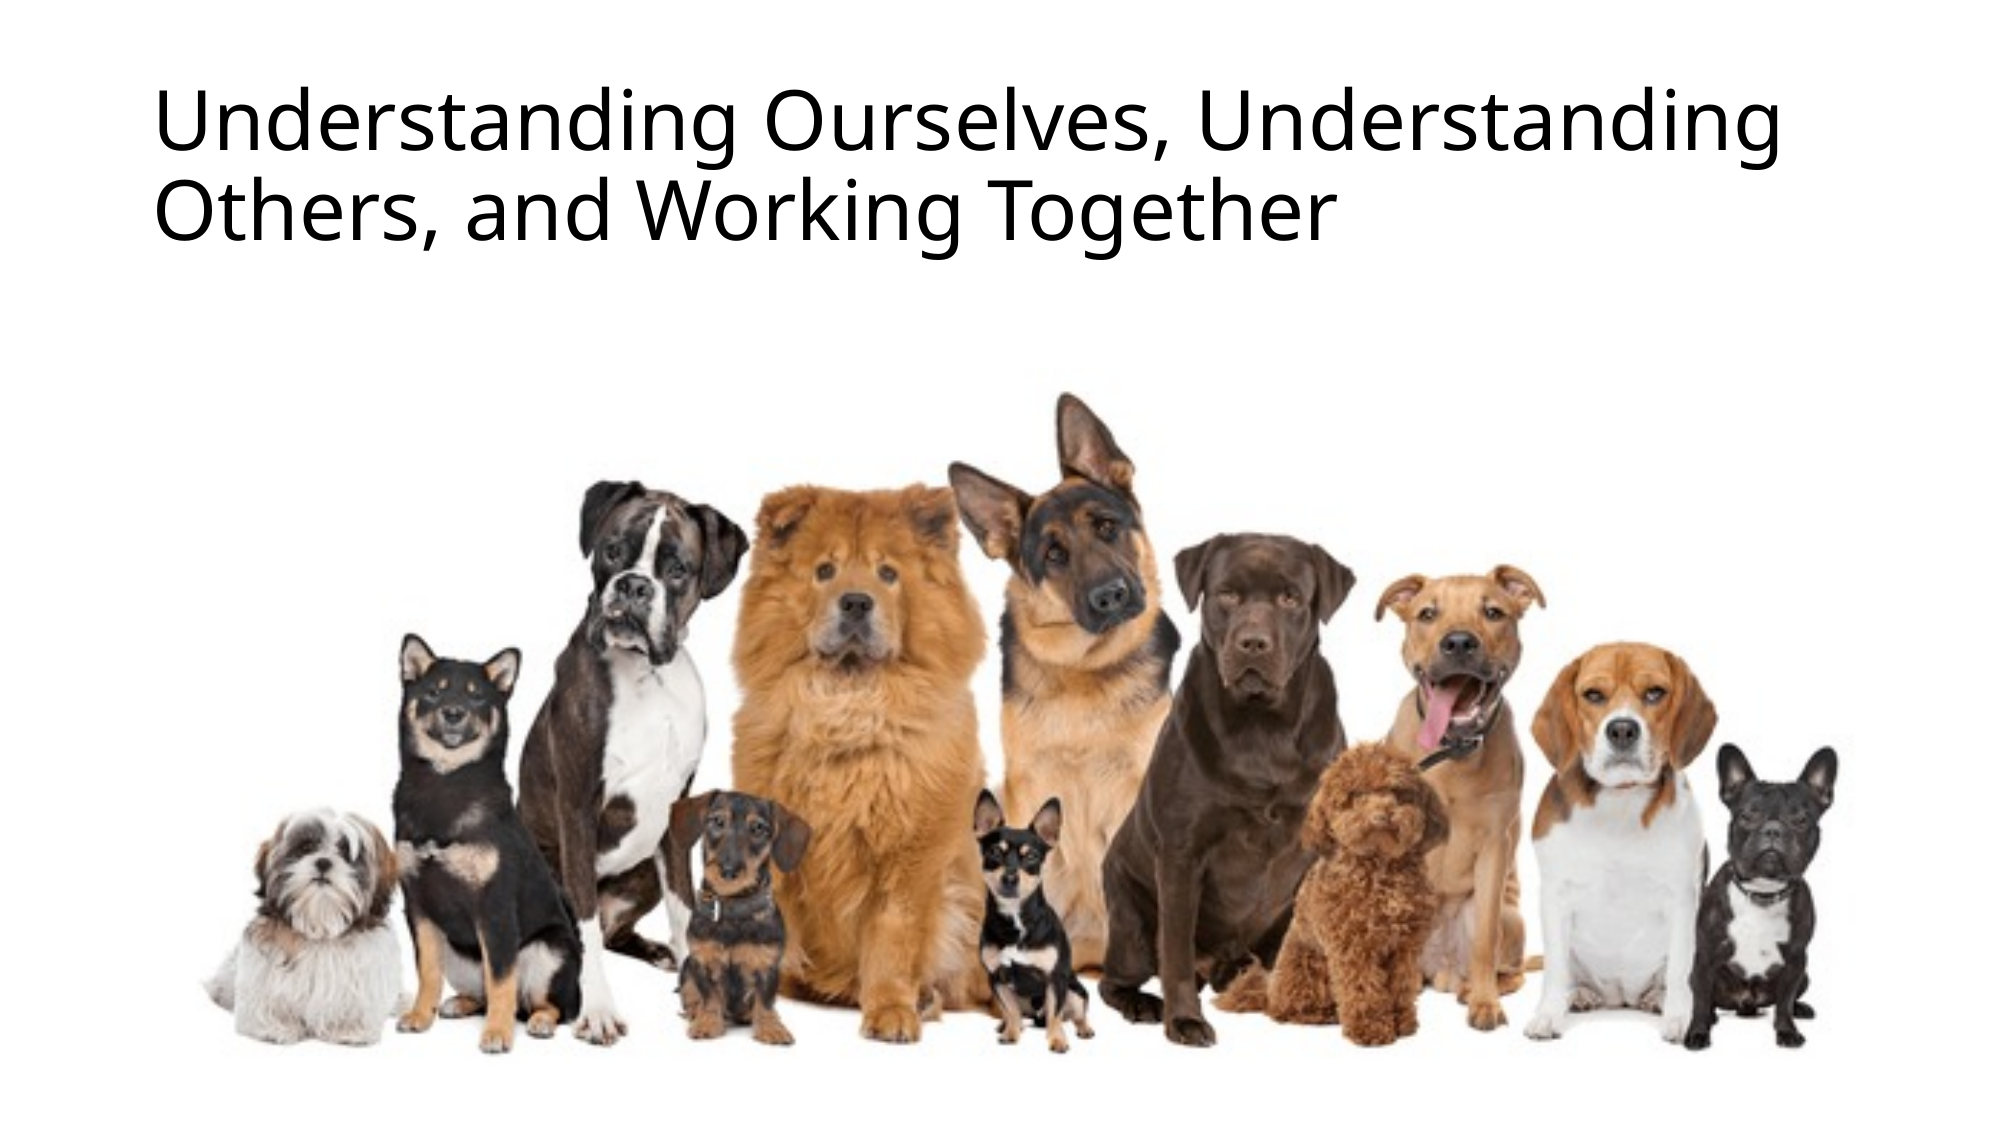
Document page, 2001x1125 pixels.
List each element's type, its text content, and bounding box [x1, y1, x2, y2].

title Understanding Ourselves, Understanding Others, and Working Together [137, 59, 1863, 278]
picture [152, 367, 1878, 1086]
